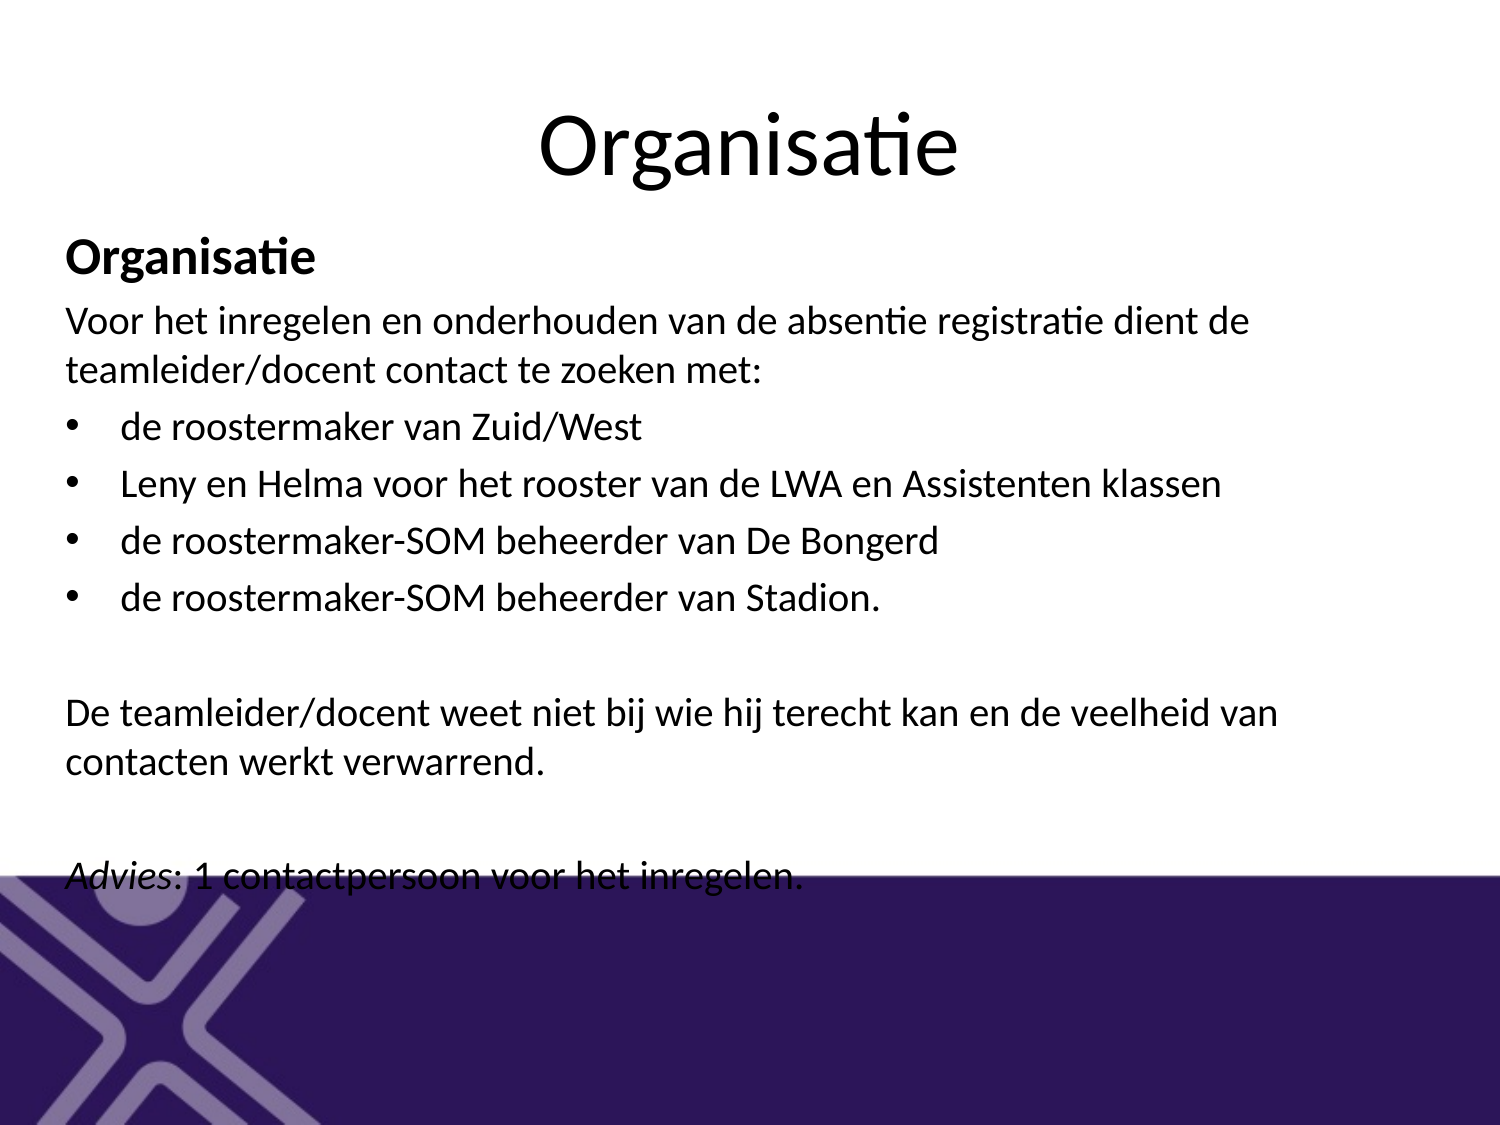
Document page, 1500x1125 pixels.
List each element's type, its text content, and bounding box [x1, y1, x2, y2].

title Organisatie [75, 45, 1425, 213]
picture [0, 0, 1500, 1125]
list Organisatie Voor het inregelen en onderhouden van de absentie registratie dient de teamleider/docent contact te zoeken met: de roostermaker van Zuid/West Leny en Helma voor het rooster van de LWA en Assistenten klassen de roostermaker-SOM beheerder van De Bongerd de roostermaker-SOM beheerder van Stadion. De teamleider/docent weet niet bij wie hij terecht kan en de veelheid van contacten werkt verwarrend. Advies: 1 contactpersoon voor het inregelen. [50, 213, 1425, 911]
